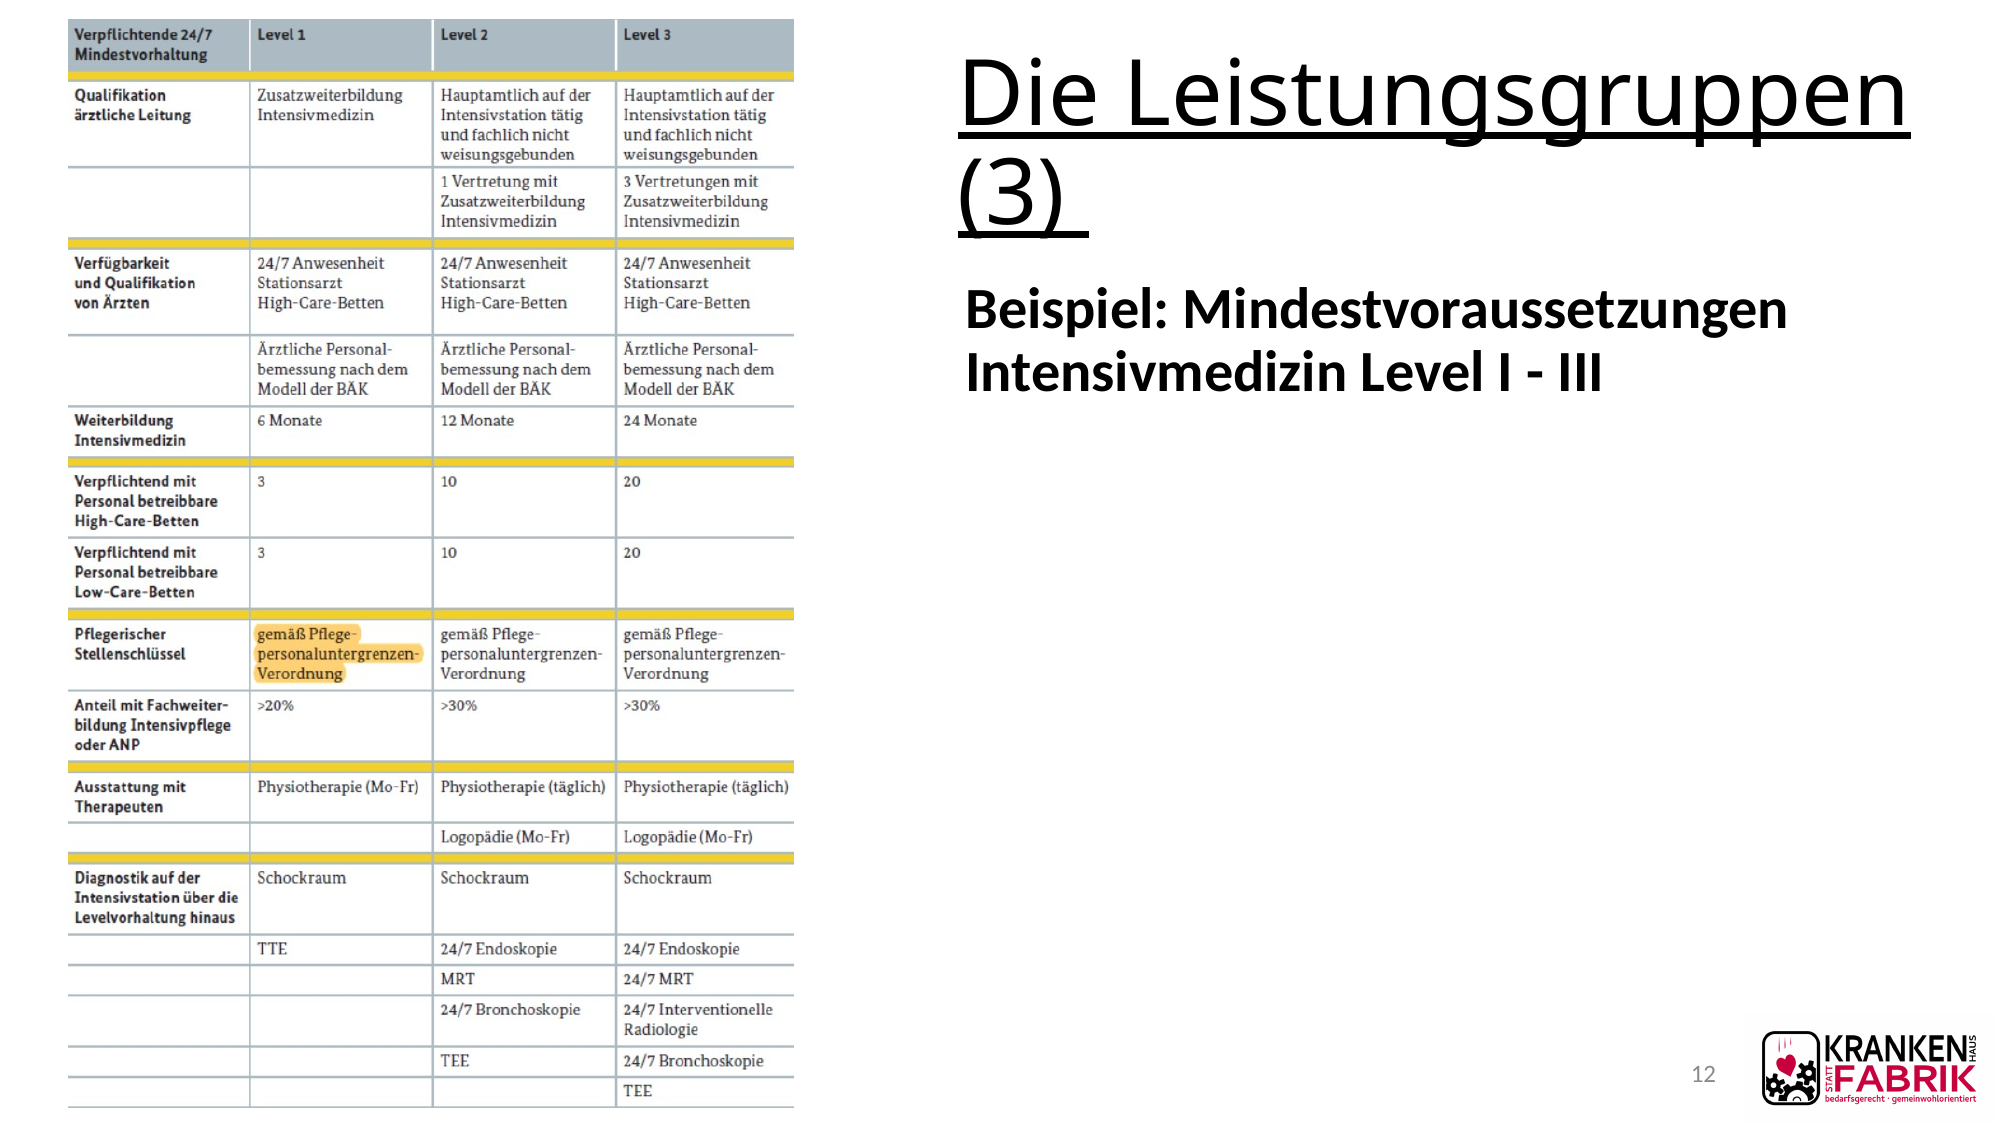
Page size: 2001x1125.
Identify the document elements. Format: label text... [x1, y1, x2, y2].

title Die Leistungsgruppen (3) [942, 36, 1932, 254]
list Beispiel: Mindestvoraussetzungen Intensivmedizin Level I - III [950, 271, 1851, 1125]
picture [1851, 1013, 1994, 1123]
picture [68, 19, 795, 1109]
slide_number 12 [1281, 1042, 1731, 1103]
